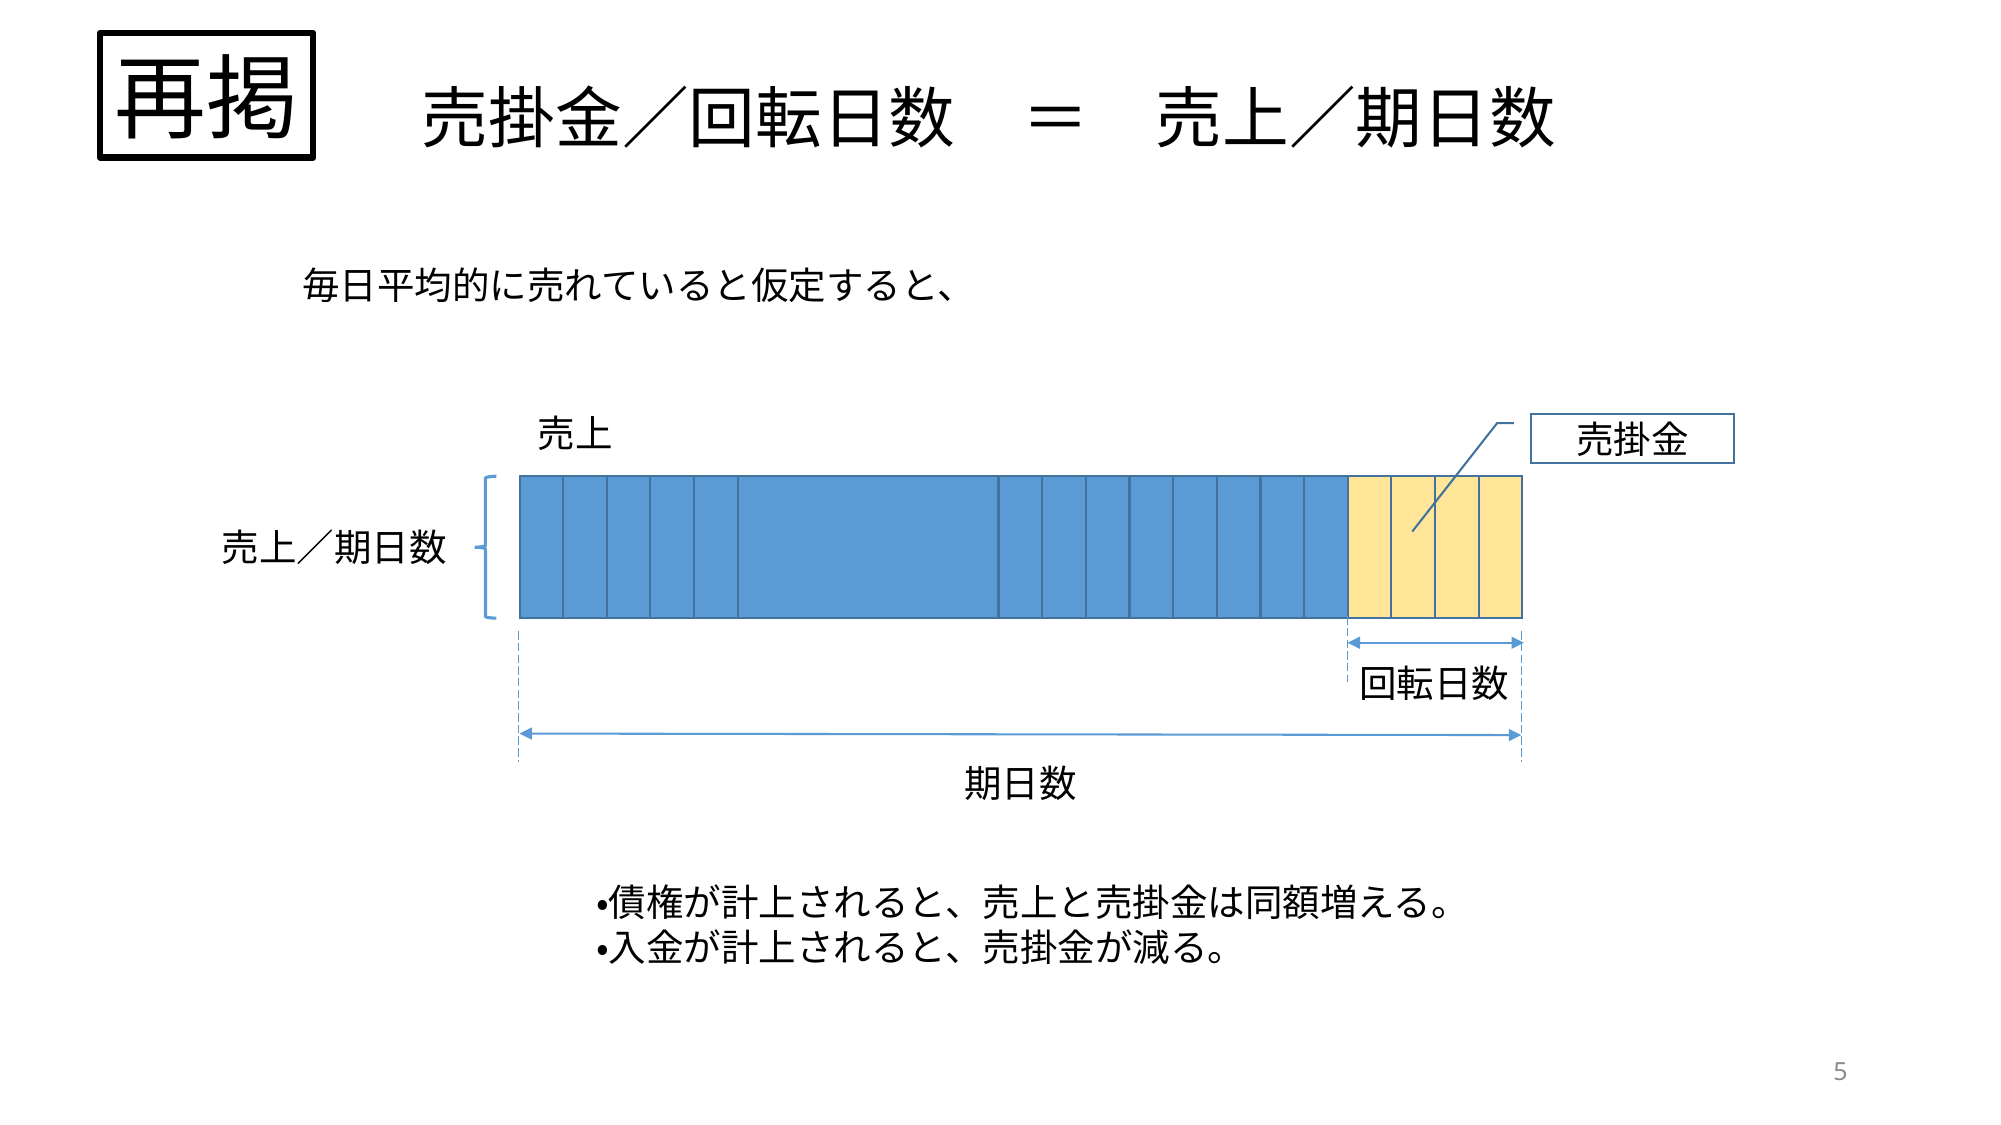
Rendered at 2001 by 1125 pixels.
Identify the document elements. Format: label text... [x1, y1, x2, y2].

text_box [1259, 475, 1303, 619]
text_box [1303, 475, 1347, 619]
text_box [1347, 475, 1392, 619]
text_box [1480, 475, 1523, 619]
text_box 毎日平均的に売れていると仮定すると、 [287, 254, 990, 315]
text_box [739, 475, 1000, 619]
text_box [562, 475, 606, 619]
text_box 売掛金／回転日数 ＝ 売上／期日数 [328, 68, 1650, 164]
text_box 売上／期日数 [206, 516, 462, 577]
text_box [474, 475, 497, 619]
text_box 売上 [523, 402, 628, 462]
text_box 売掛金 [1411, 422, 1514, 533]
text_box ・債権が計上されると、売上と売掛金は同額増える。 ・入金が計上されると、売掛金が減る。 [581, 871, 1484, 976]
text_box 売掛金 [1530, 413, 1735, 464]
slide_number 5 [1412, 1042, 1863, 1103]
text_box [606, 475, 651, 619]
text_box 回転日数 [1344, 652, 1521, 713]
text_box [651, 475, 693, 619]
text_box [519, 475, 562, 619]
text_box 再掲 [100, 32, 314, 158]
text_box 期日数 [949, 753, 1092, 813]
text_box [998, 476, 1261, 619]
text_box [1392, 475, 1434, 619]
text_box [1434, 475, 1480, 619]
text_box [693, 475, 739, 619]
